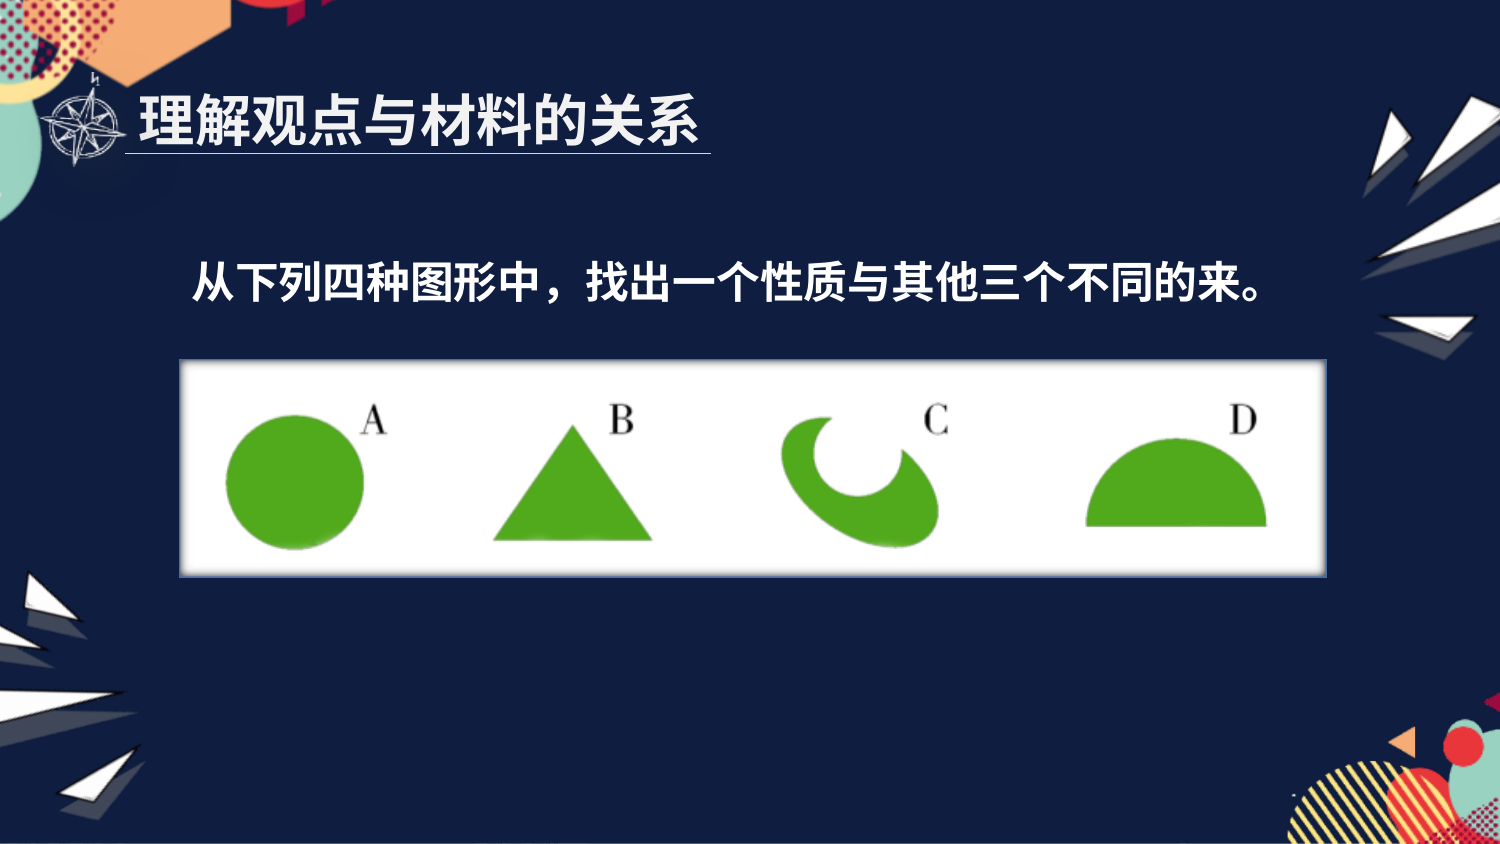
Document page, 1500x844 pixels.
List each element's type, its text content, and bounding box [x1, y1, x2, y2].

picture [187, 373, 1313, 563]
picture [0, 0, 450, 339]
picture [0, 513, 220, 844]
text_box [179, 359, 1327, 578]
picture [1286, 44, 1500, 391]
text_box 从下列四种图形中，找出一个性质与其他三个不同的来。 [129, 233, 1371, 313]
picture [1286, 686, 1500, 844]
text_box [35, 72, 749, 167]
